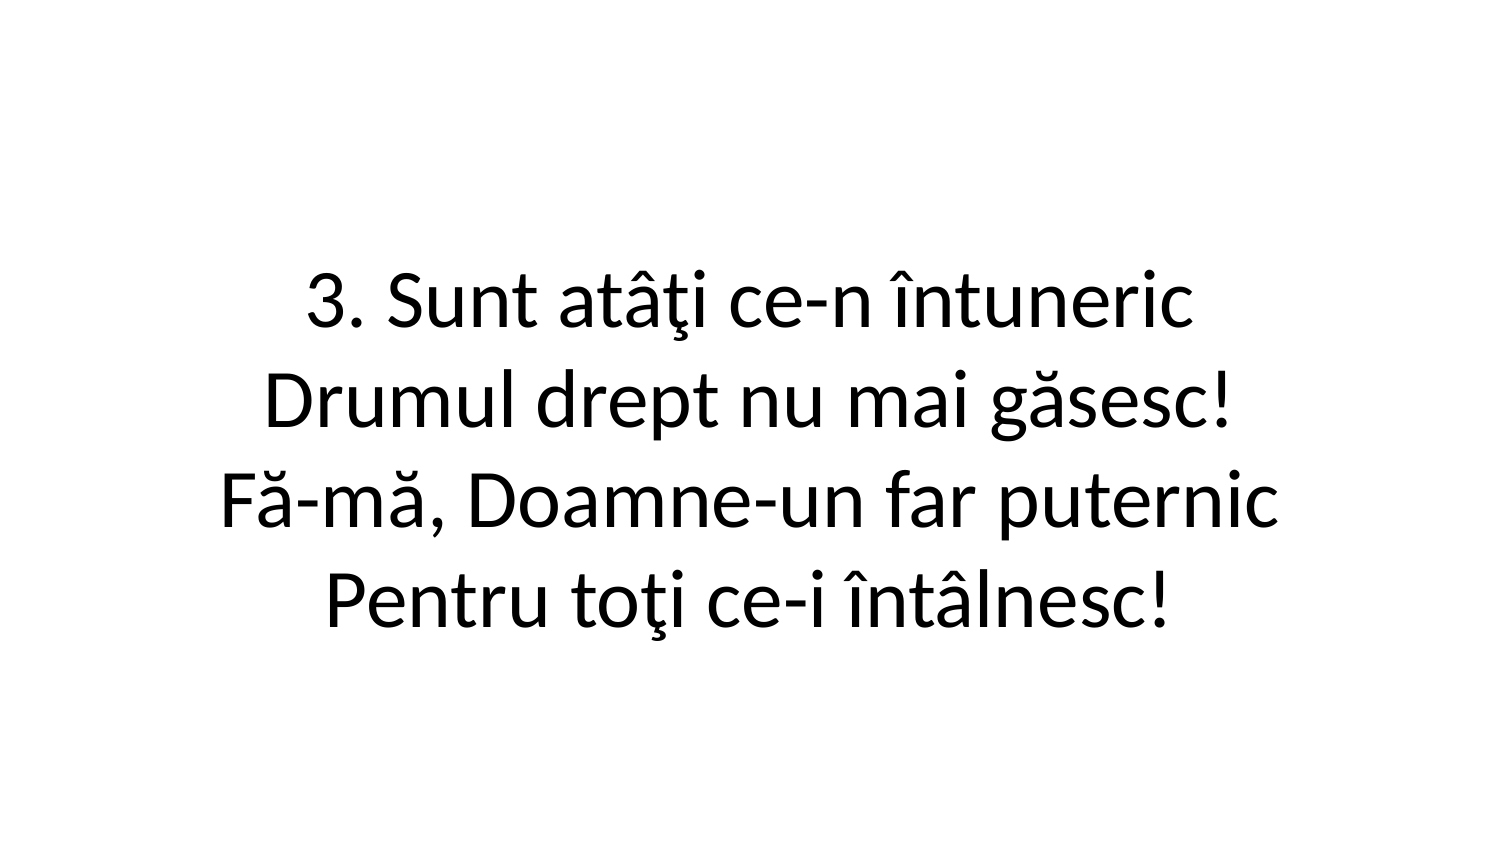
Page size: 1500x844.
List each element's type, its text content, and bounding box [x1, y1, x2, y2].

text_box 3. Sunt atâţi ce-n întuneric Drumul drept nu mai găsesc! Fă-mă, Doamne-un far puternic Pentru toţi ce-i întâlnesc! [204, 192, 1296, 652]
